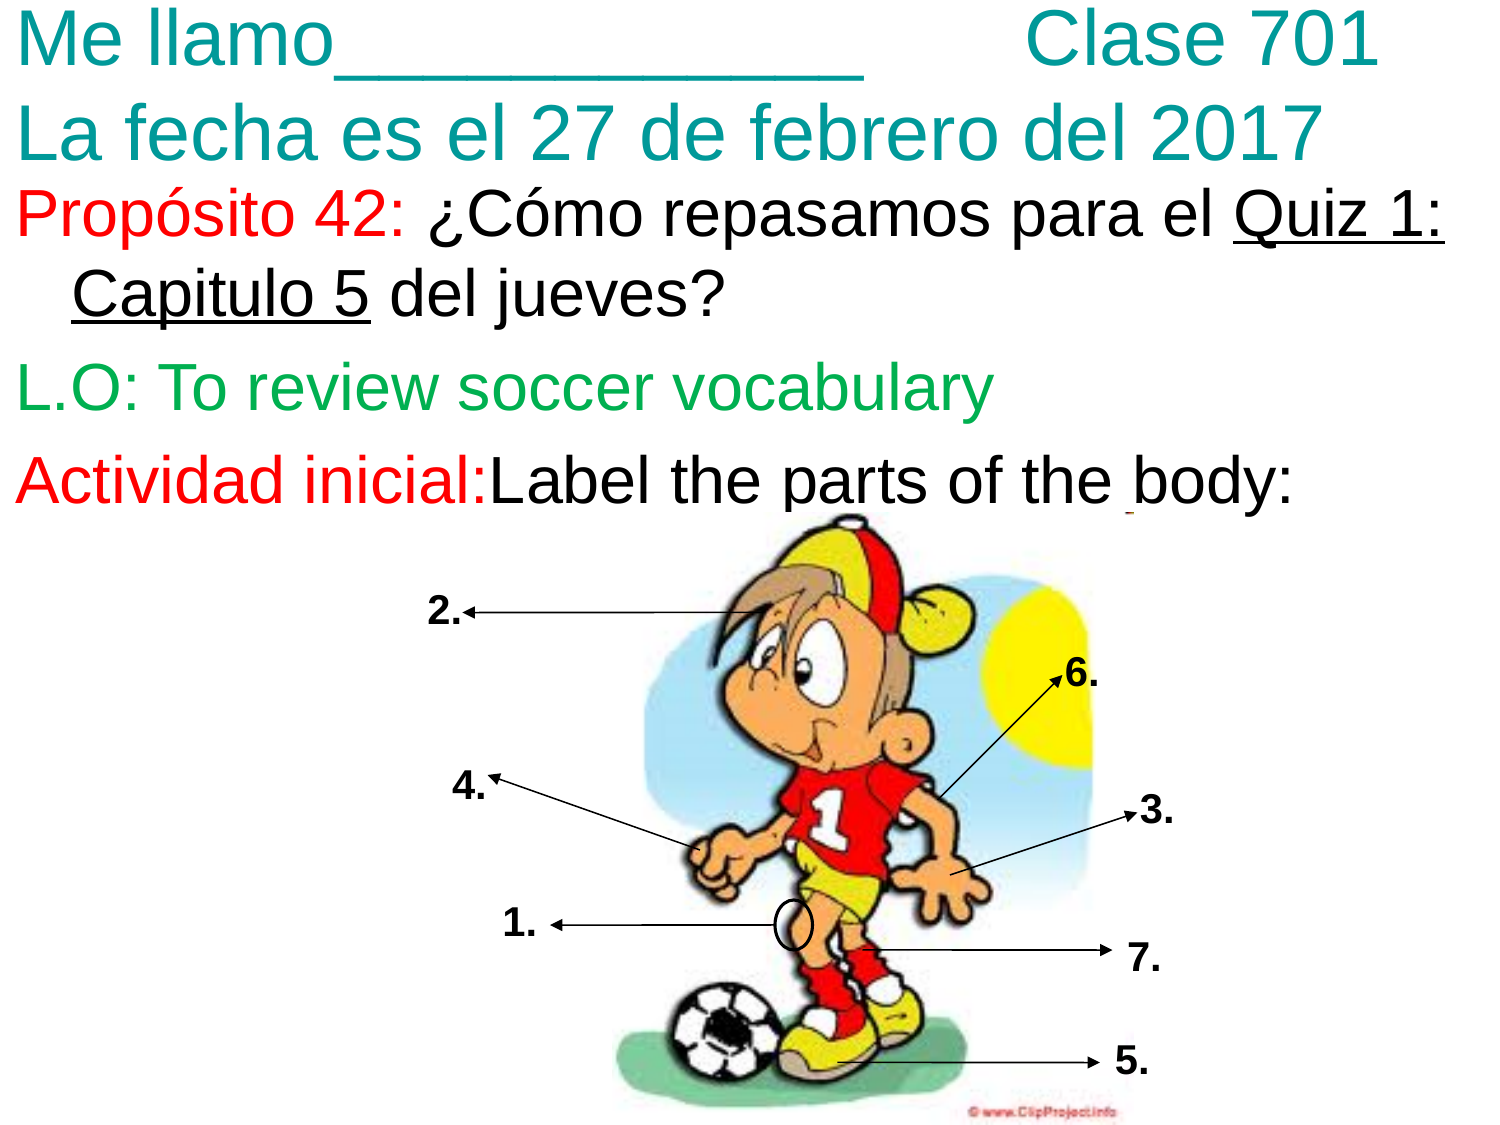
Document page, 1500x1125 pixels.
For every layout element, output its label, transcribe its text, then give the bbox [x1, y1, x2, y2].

text_box 4. [437, 750, 525, 815]
list Propósito 42: ¿Cómo repasamos para el Quiz 1: Capitulo 5 del jueves? L.O: To review soccer vocabulary Actividad inicial:Label the parts of the body: [0, 162, 1500, 905]
text_box 2. [412, 575, 500, 640]
text_box 7. [1138, 922, 1200, 988]
text_box 1. [487, 887, 575, 953]
text_box 3. [1138, 774, 1213, 840]
text_box 5. [1138, 1025, 1188, 1090]
picture [612, 512, 1134, 1125]
title Me llamo____________ Clase 701 La fecha es el 27 de febrero del 2017 [0, 0, 1500, 162]
